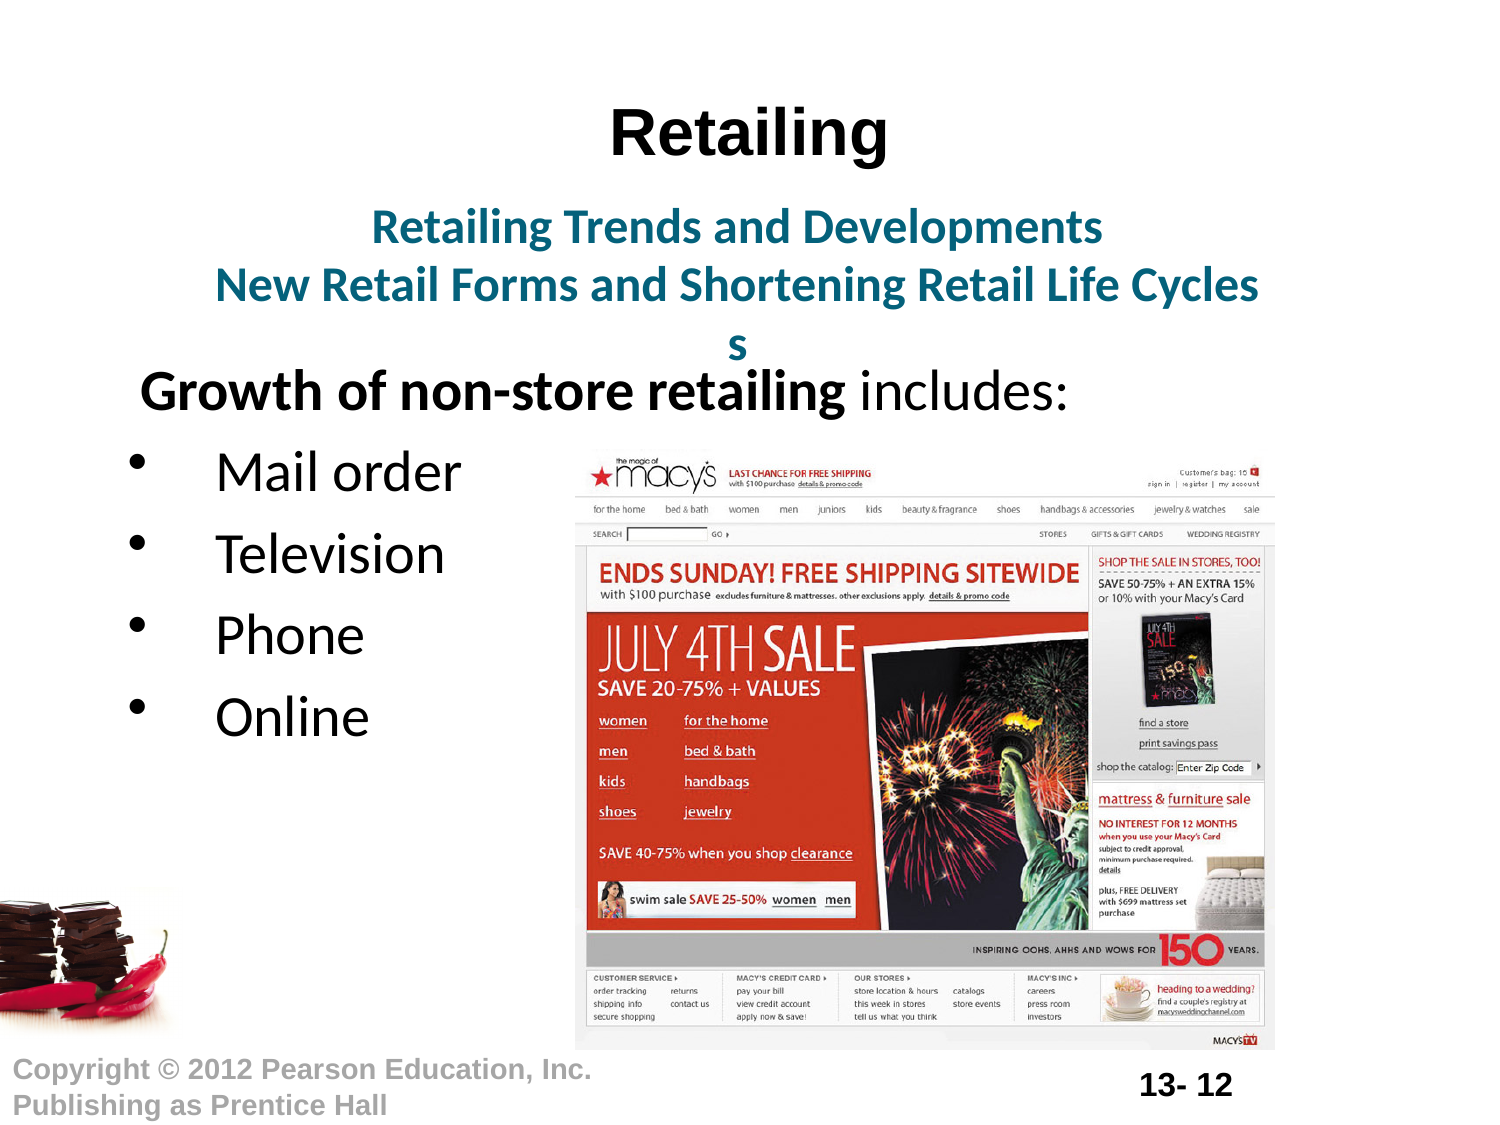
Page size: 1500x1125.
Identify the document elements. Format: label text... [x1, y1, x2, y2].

picture [574, 449, 1276, 1051]
title Retailing [112, 37, 1388, 226]
list Growth of non-store retailing includes: Mail order Television Phone Online [112, 262, 1388, 938]
picture [0, 887, 183, 1039]
list Retailing Trends and Developments New Retail Forms and Shortening Retail Life Cycles s [149, 187, 1326, 301]
